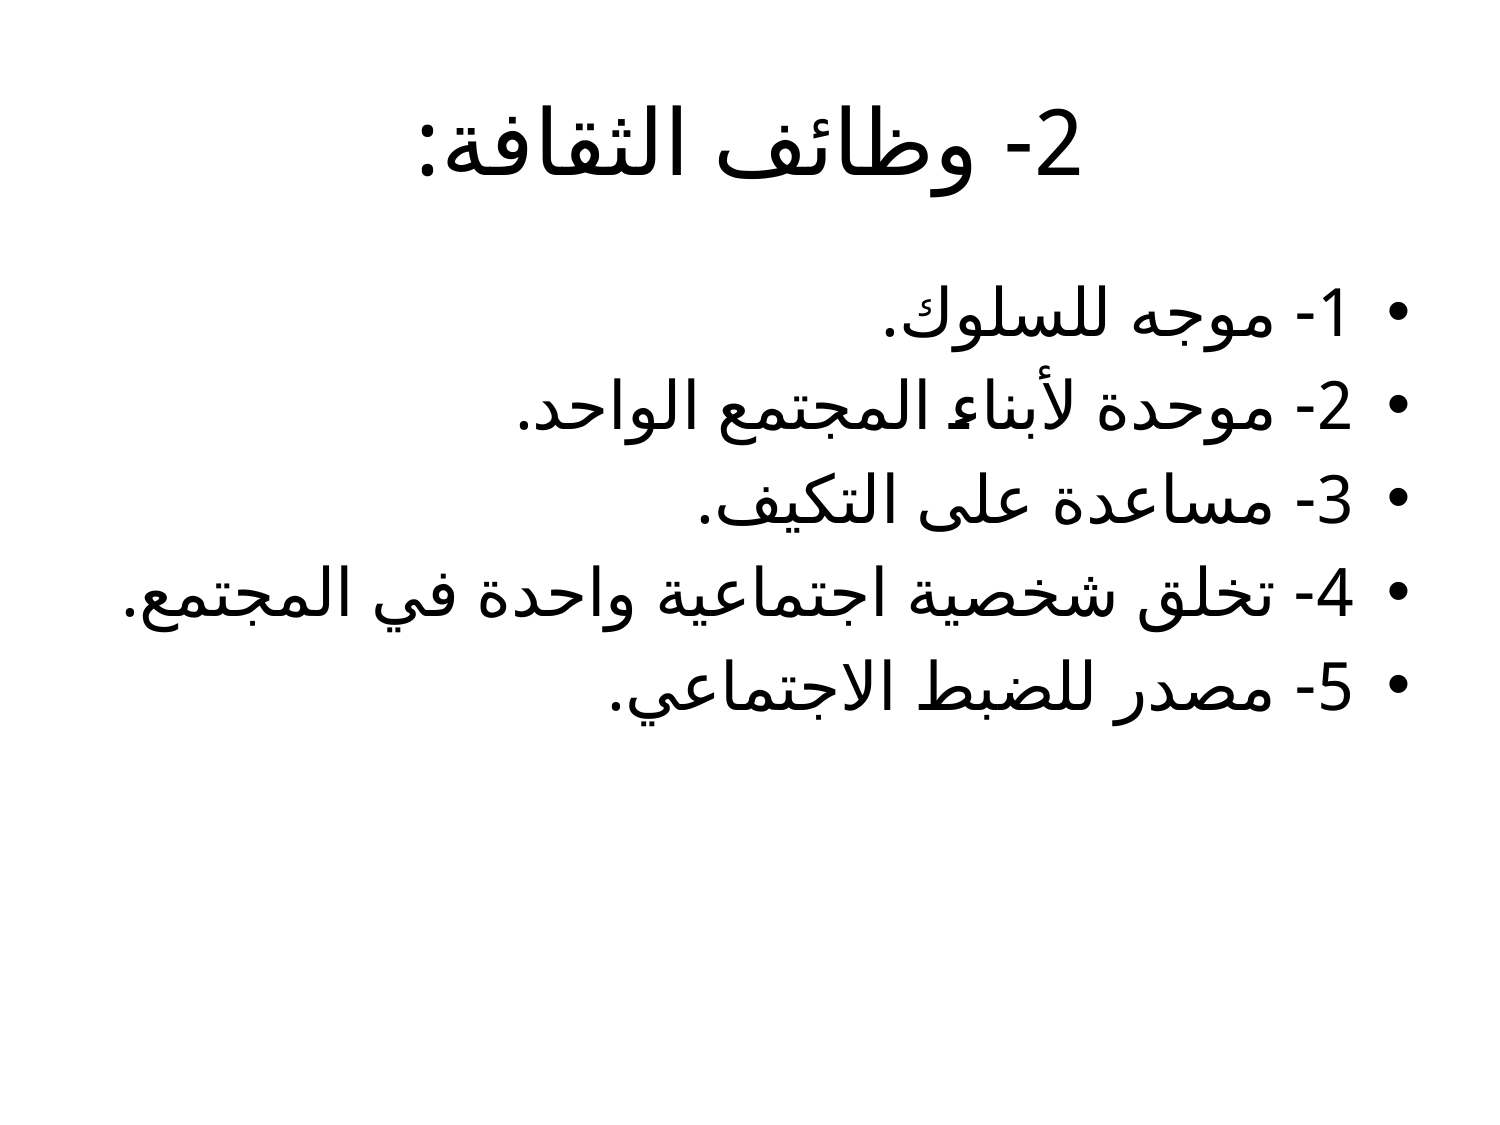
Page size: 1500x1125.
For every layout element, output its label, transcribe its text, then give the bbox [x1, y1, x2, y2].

title 2- وظائف الثقافة: [75, 45, 1425, 233]
list 1- موجه للسلوك. 2- موحدة لأبناء المجتمع الواحد. 3- مساعدة على التكيف. 4- تخلق شخصية اجتماعية واحدة في المجتمع. 5- مصدر للضبط الاجتماعي. [75, 262, 1425, 1005]
